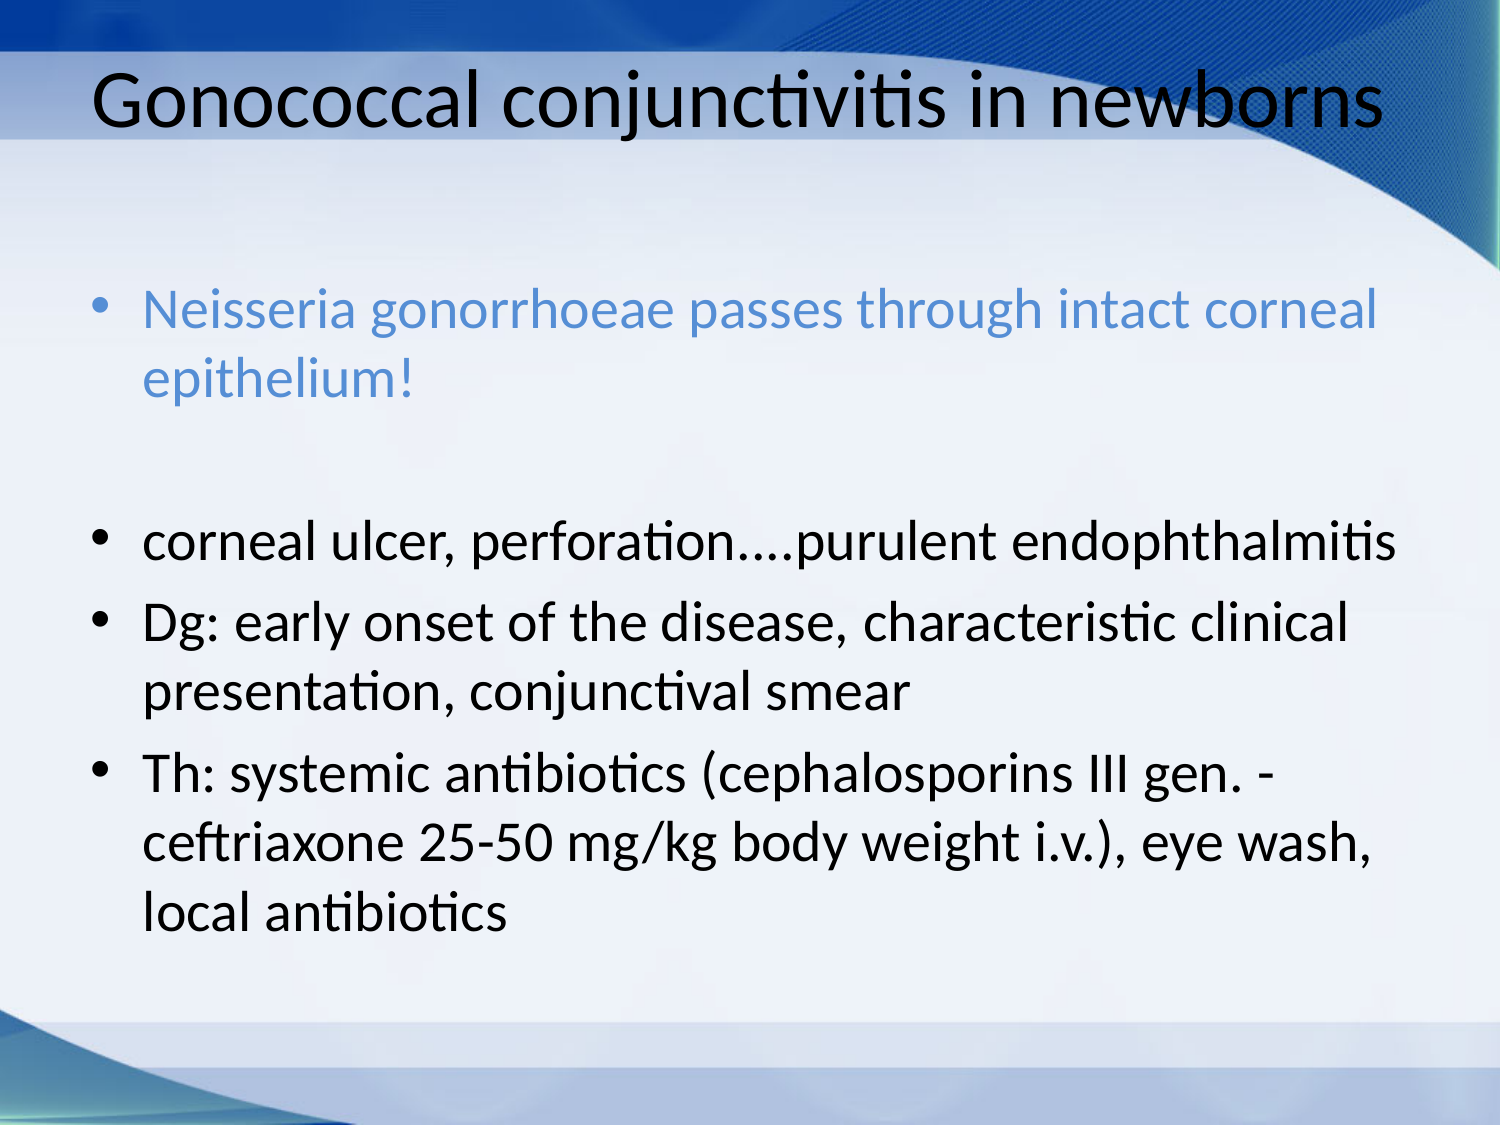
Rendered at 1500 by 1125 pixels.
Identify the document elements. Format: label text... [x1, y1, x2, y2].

picture [0, 0, 1500, 1125]
list Neisseria gonorrhoeae passes through intact corneal epithelium! corneal ulcer, perforation....purulent endophthalmitis Dg: early onset of the disease, characteristic clinical presentation, conjunctival smear Th: systemic antibiotics (cephalosporins III gen. - ceftriaxone 25-50 mg/kg body weight i.v.), eye wash, local antibiotics [75, 262, 1425, 1005]
title Gonococcal conjunctivitis in newborns [76, 0, 1427, 188]
